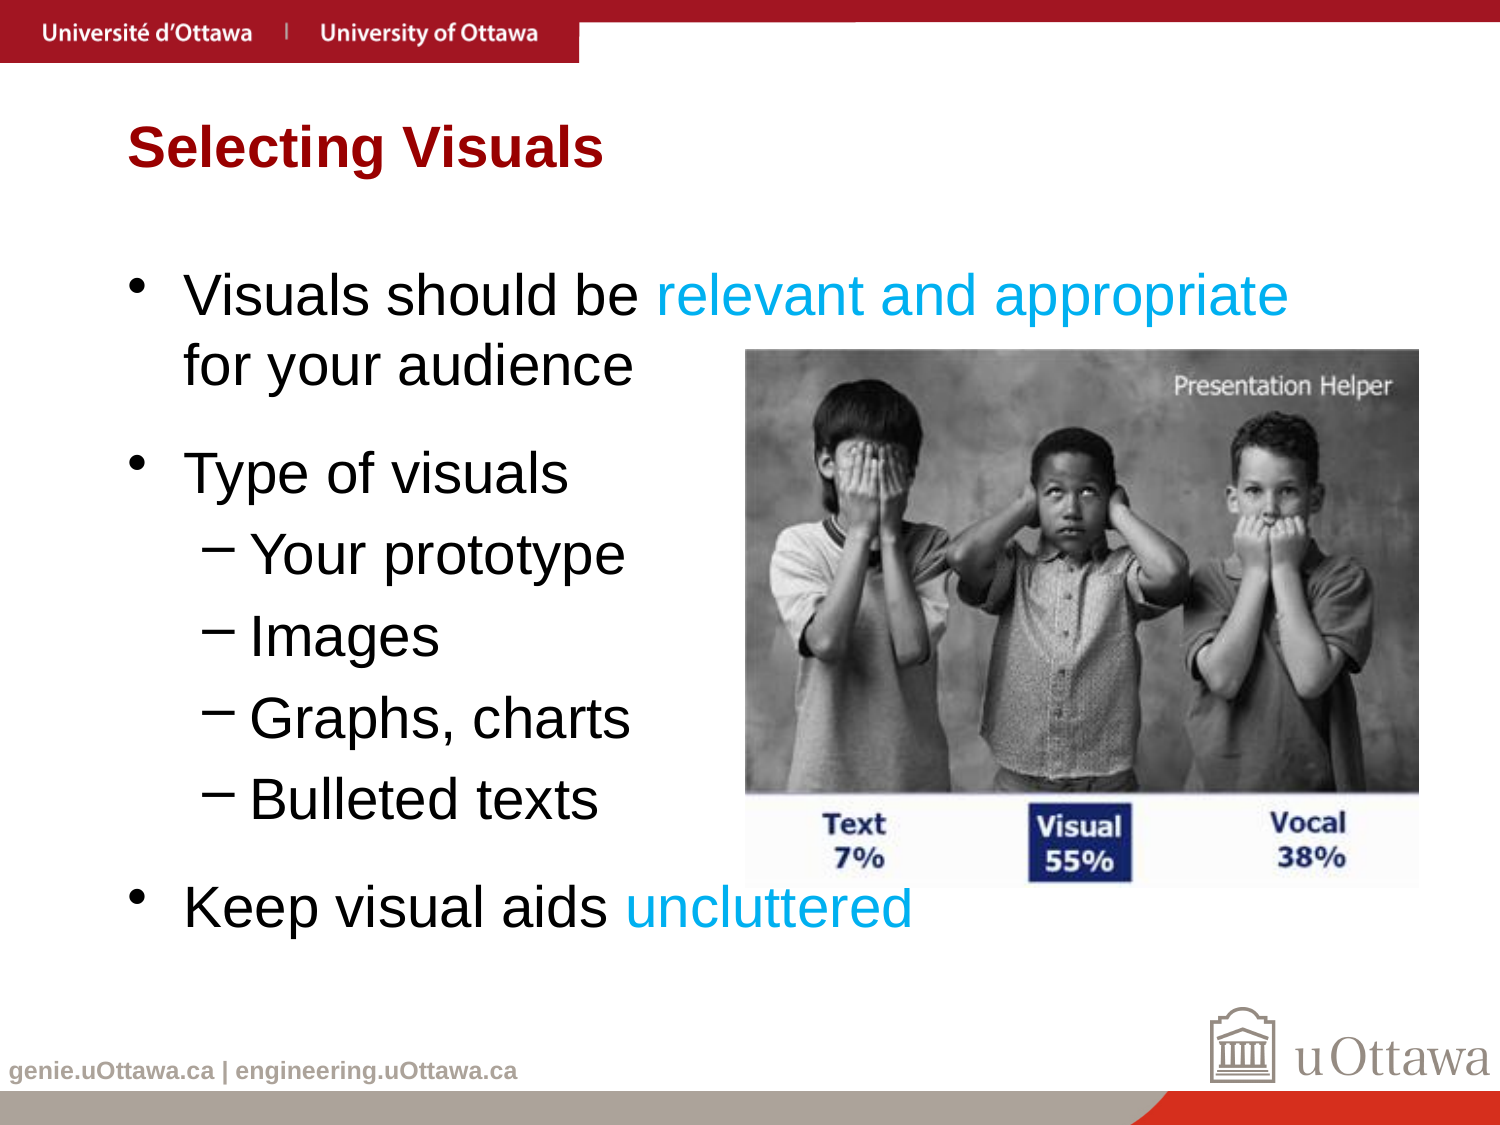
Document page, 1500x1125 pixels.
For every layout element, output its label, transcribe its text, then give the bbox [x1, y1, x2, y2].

picture [0, 0, 1500, 63]
list Visuals should be relevant and appropriate for your audience Type of visuals Your prototype Images Graphs, charts Bulleted texts Keep visual aids uncluttered [112, 249, 1388, 888]
picture [0, 1091, 1500, 1125]
picture [744, 349, 1419, 888]
title Selecting Visuals [112, 101, 1188, 213]
picture [1210, 1007, 1490, 1083]
